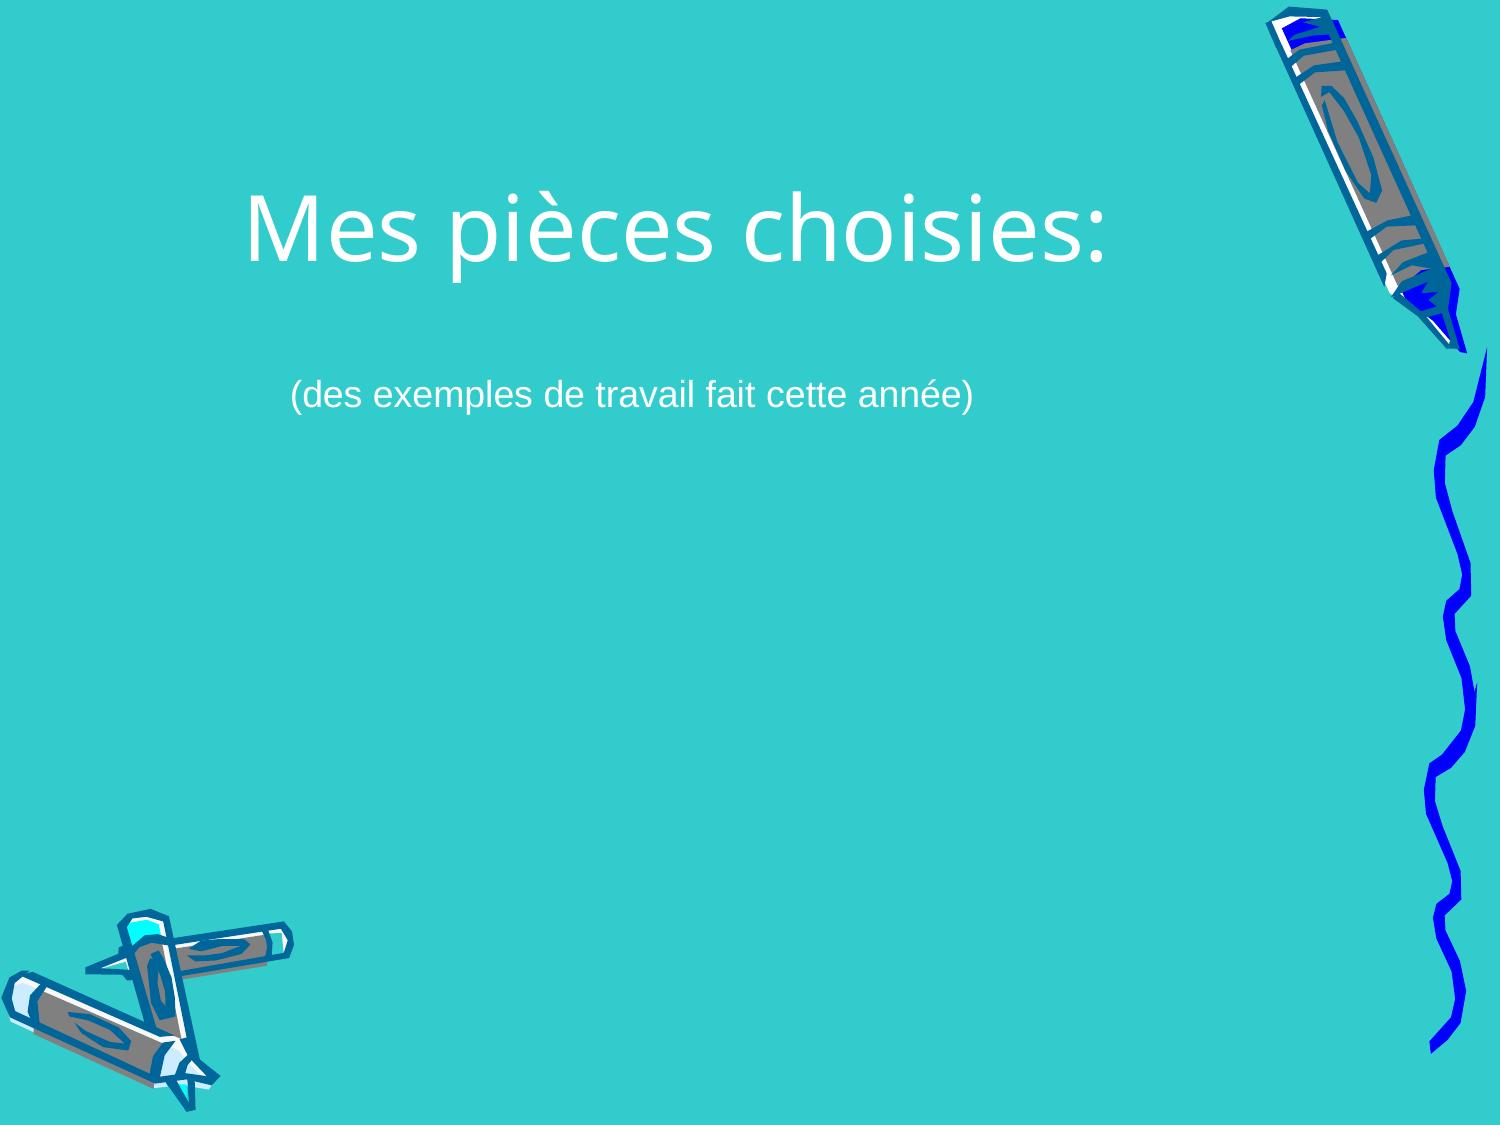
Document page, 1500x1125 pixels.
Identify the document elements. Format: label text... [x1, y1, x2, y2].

title Mes pièces choisies: [112, 24, 1240, 288]
text_box (des exemples de travail fait cette année) [275, 362, 1275, 423]
